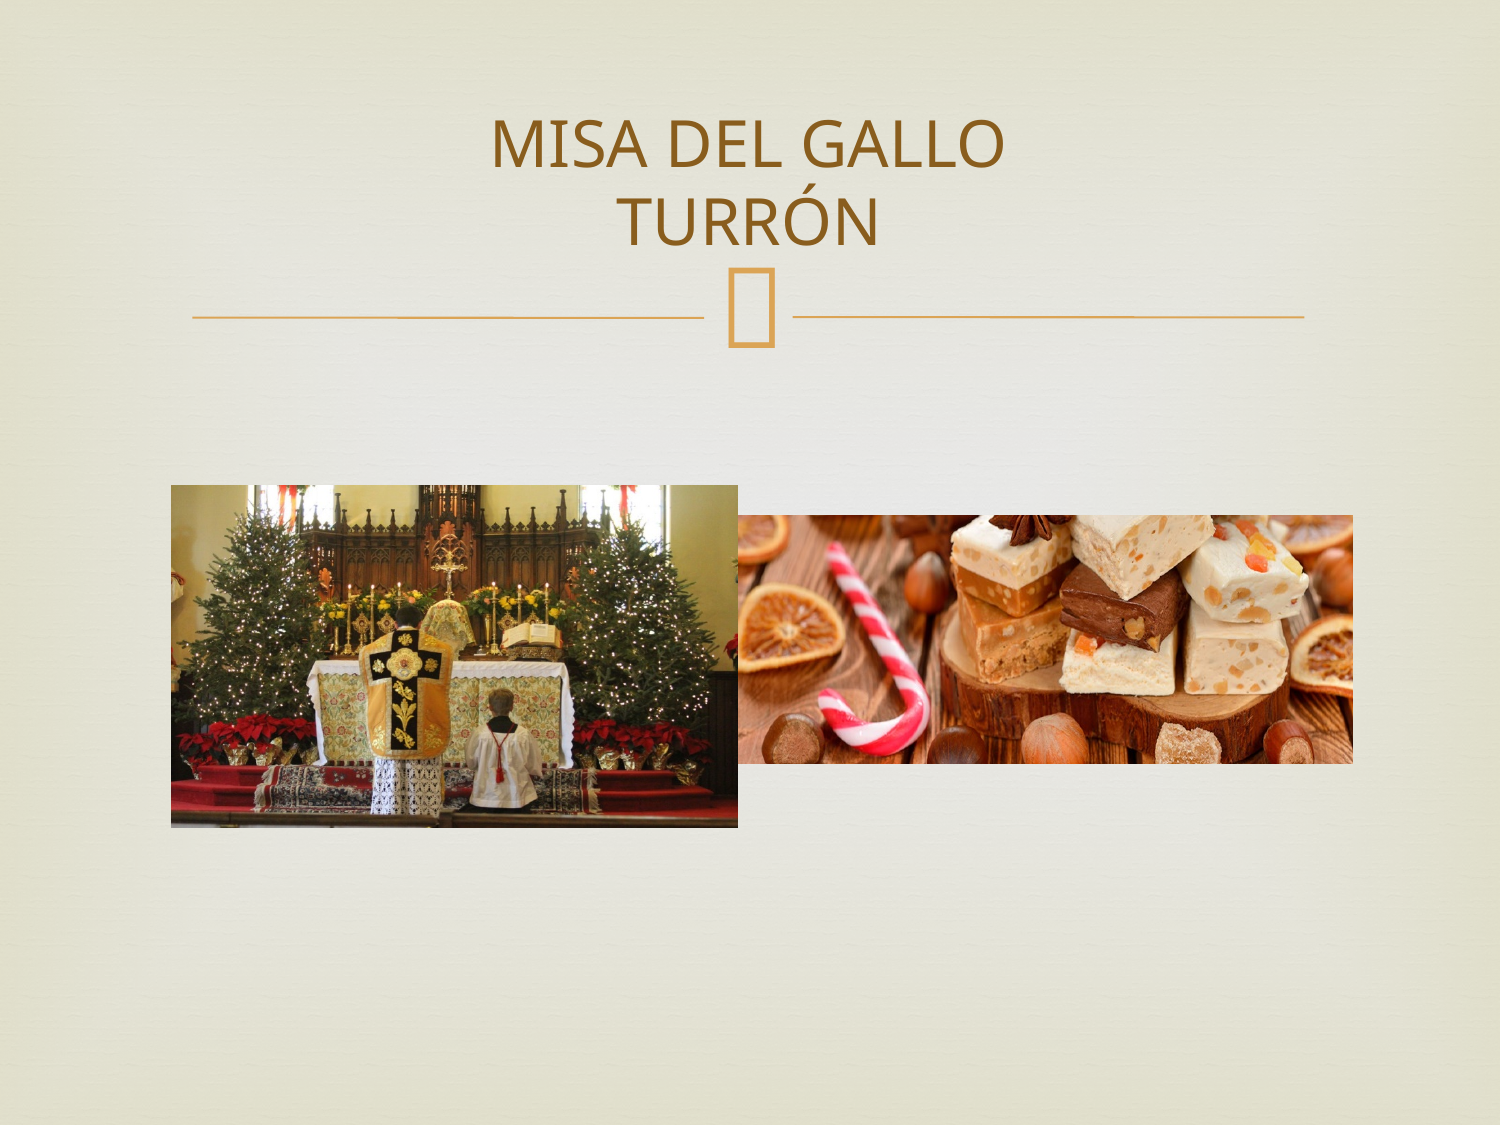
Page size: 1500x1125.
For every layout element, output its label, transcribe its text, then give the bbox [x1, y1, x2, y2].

title MISA DEL GALLO TURRÓN [112, 93, 1386, 267]
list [737, 514, 1353, 764]
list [170, 484, 738, 828]
